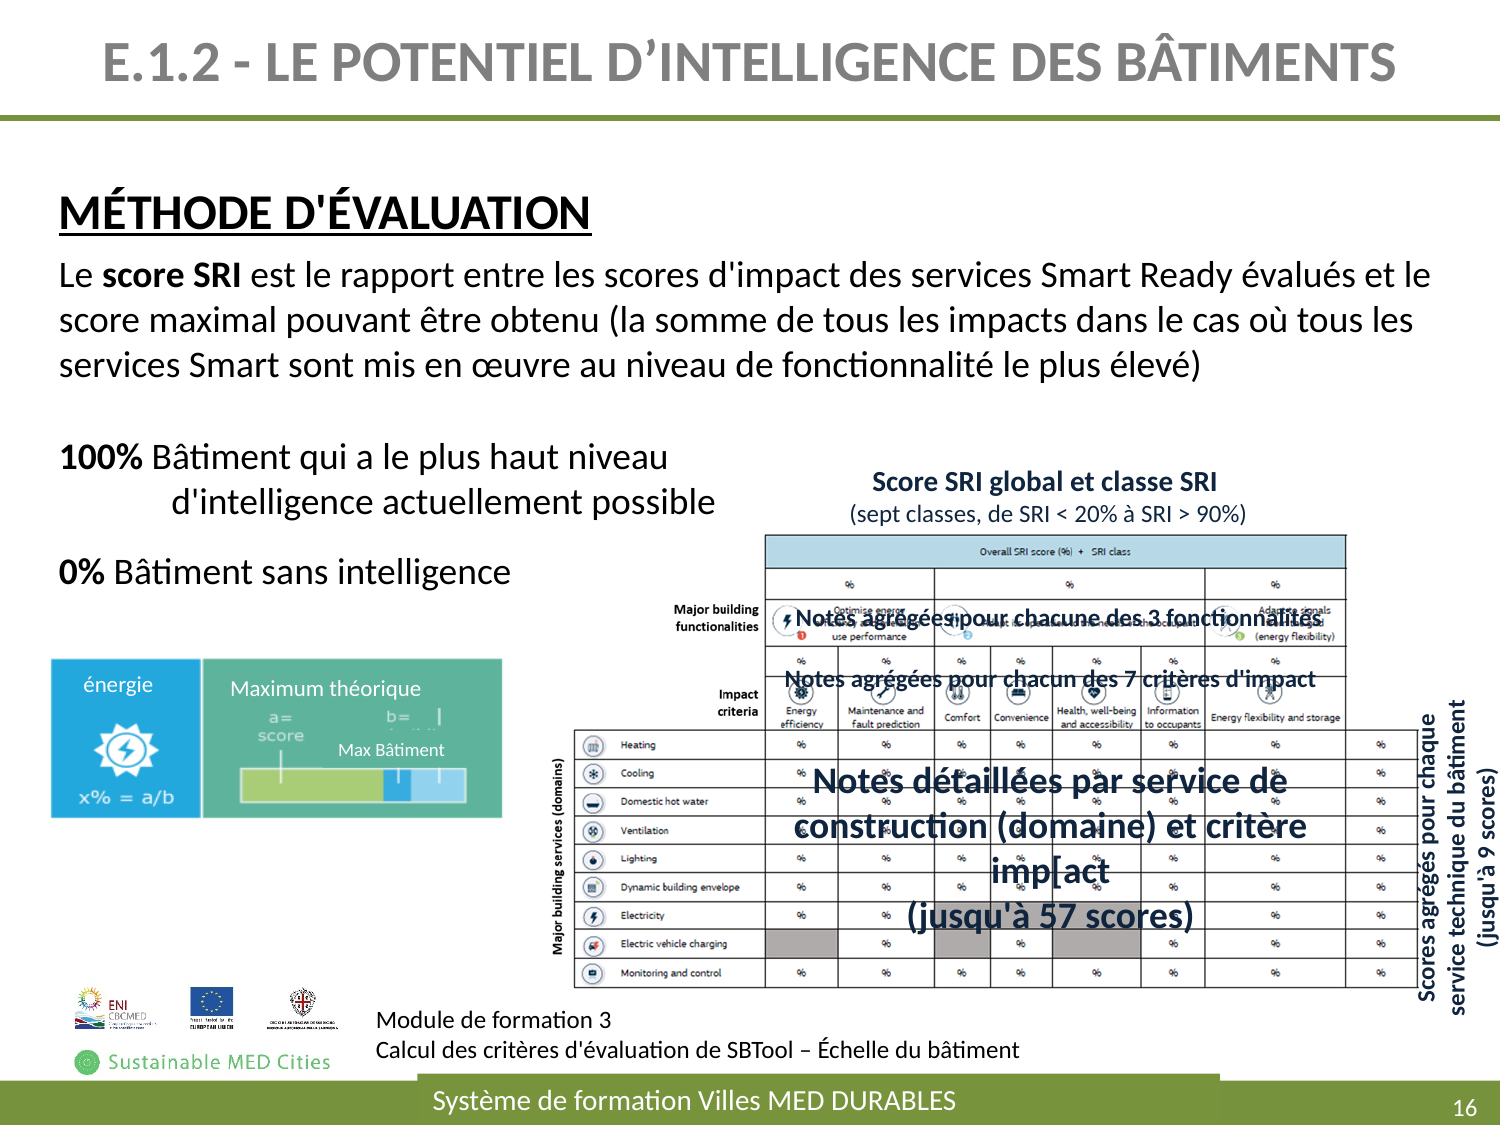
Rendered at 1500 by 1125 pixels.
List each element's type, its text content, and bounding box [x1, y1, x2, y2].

picture [550, 532, 1420, 990]
text_box Le score SRI est le rapport entre les scores d'impact des services Smart Ready évalués et le score maximal pouvant être obtenu (la somme de tous les impacts dans le cas où tous les services Smart sont mis en œuvre au niveau de fonctionnalité le plus élevé) [43, 242, 1473, 393]
text_box Scores agrégés pour chaque service technique du bâtiment (jusqu'à 9 scores) [1402, 683, 1500, 1034]
picture [43, 654, 510, 825]
text_box 100% Bâtiment qui a le plus haut niveau d'intelligence actuellement possible 0% Bâtiment sans intelligence [43, 424, 789, 600]
picture [62, 978, 356, 1080]
title E.1.2 - LE POTENTIEL D’INTELLIGENCE DES BÂTIMENTS [0, 0, 1500, 117]
slide_number 16 [1142, 1076, 1493, 1125]
text_box Score SRI global et classe SRI (sept classes, de SRI < 20% à SRI > 90%) [758, 455, 1339, 531]
text_box Module de formation 3 Calcul des critères d'évaluation de SBTool – Échelle du bâtiment [360, 996, 1301, 1072]
text_box MÉTHODE D'ÉVALUATION [43, 171, 1106, 242]
text_box Système de formation Villes MED DURABLES [417, 1073, 1220, 1124]
